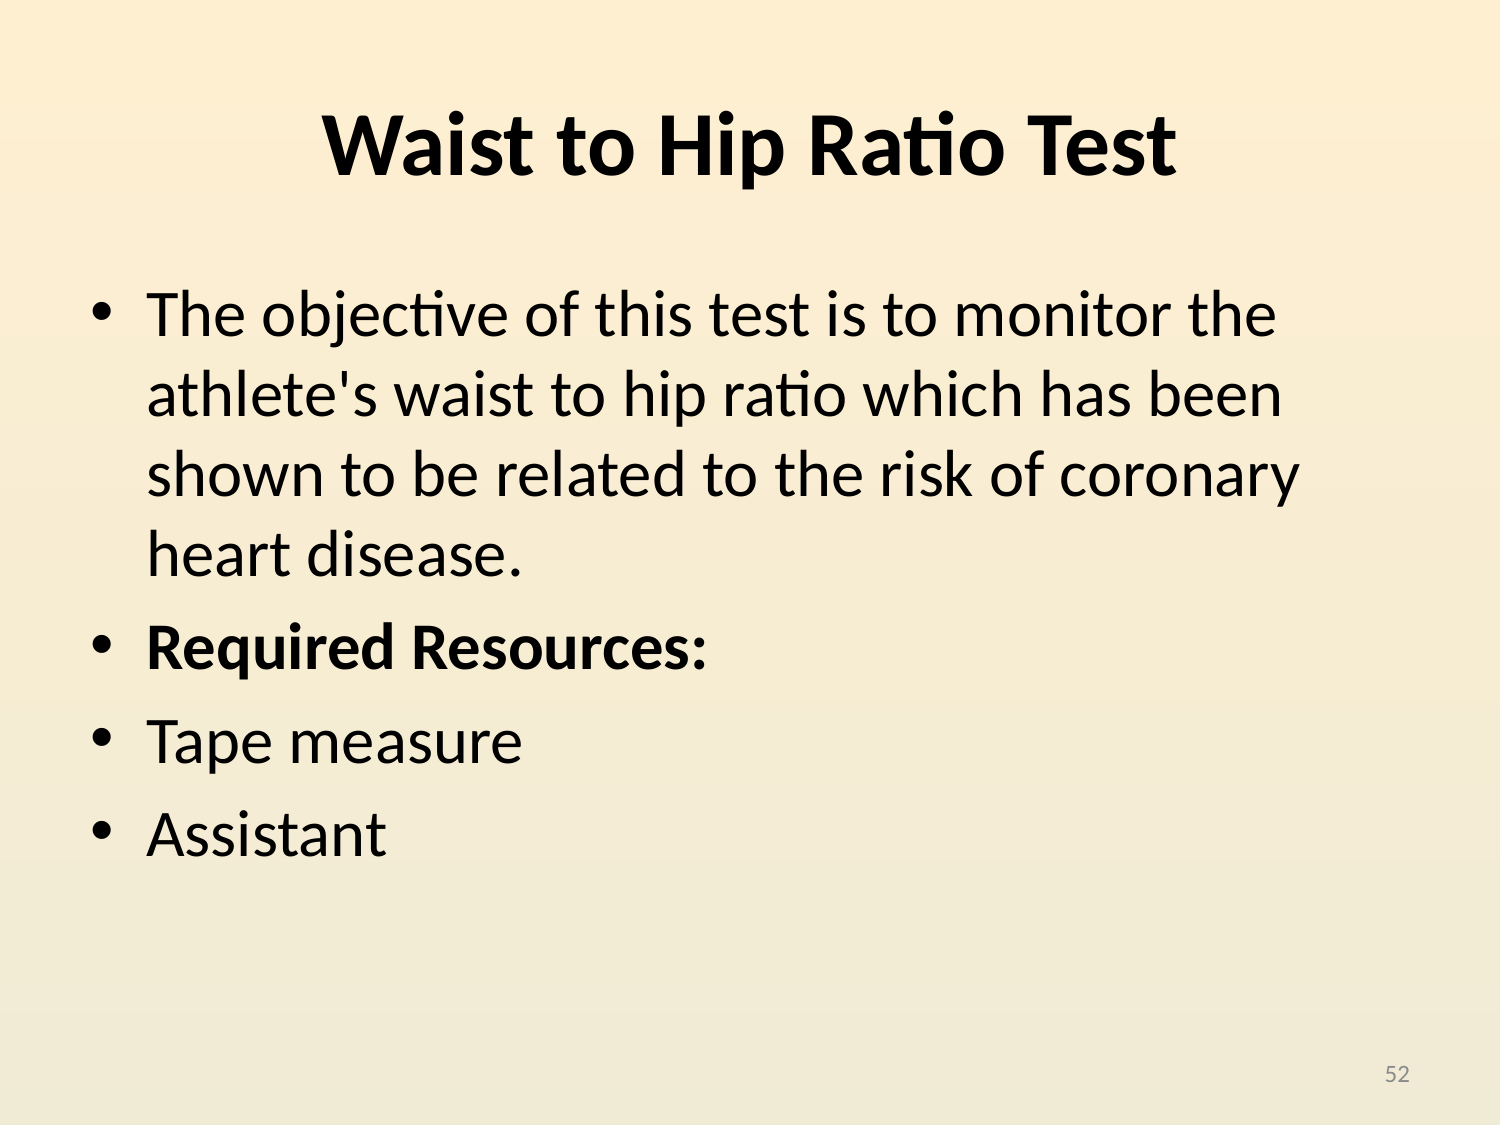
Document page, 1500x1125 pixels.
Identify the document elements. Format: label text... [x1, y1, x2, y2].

list The objective of this test is to monitor the athlete's waist to hip ratio which has been shown to be related to the risk of coronary heart disease. Required Resources: Tape measure Assistant [75, 262, 1425, 1005]
title Waist to Hip Ratio Test [75, 45, 1425, 233]
slide_number 52 [1074, 1042, 1425, 1103]
